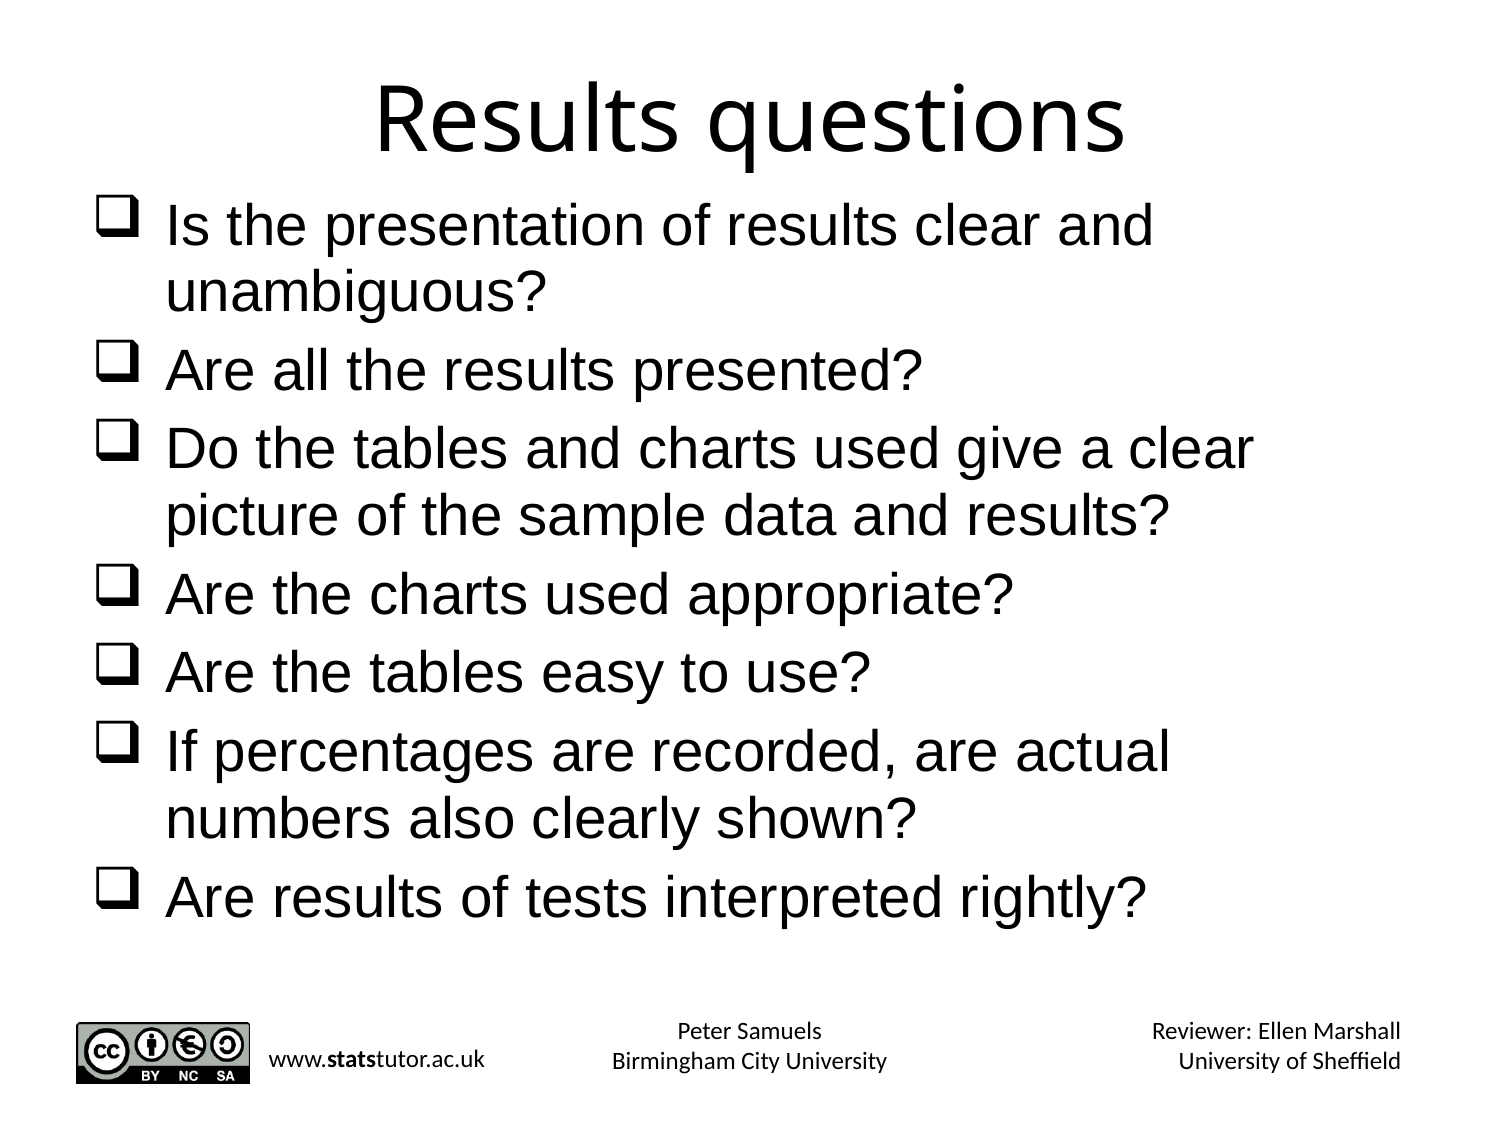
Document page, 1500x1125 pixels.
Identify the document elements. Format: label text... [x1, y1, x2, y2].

list Is the presentation of results clear and unambiguous? Are all the results presented? Do the tables and charts used give a clear picture of the sample data and results? Are the charts used appropriate? Are the tables easy to use? If percentages are recorded, are actual numbers also clearly shown? Are results of tests interpreted rightly? [76, 184, 1427, 953]
text_box Reviewer: Ellen Marshall University of Sheffield [1038, 1007, 1417, 1083]
text_box Peter Samuels Birmingham City University [549, 1007, 951, 1083]
picture [76, 1022, 251, 1084]
title Results questions [75, 45, 1425, 185]
text_box www.statstutor.ac.uk [254, 1035, 550, 1080]
